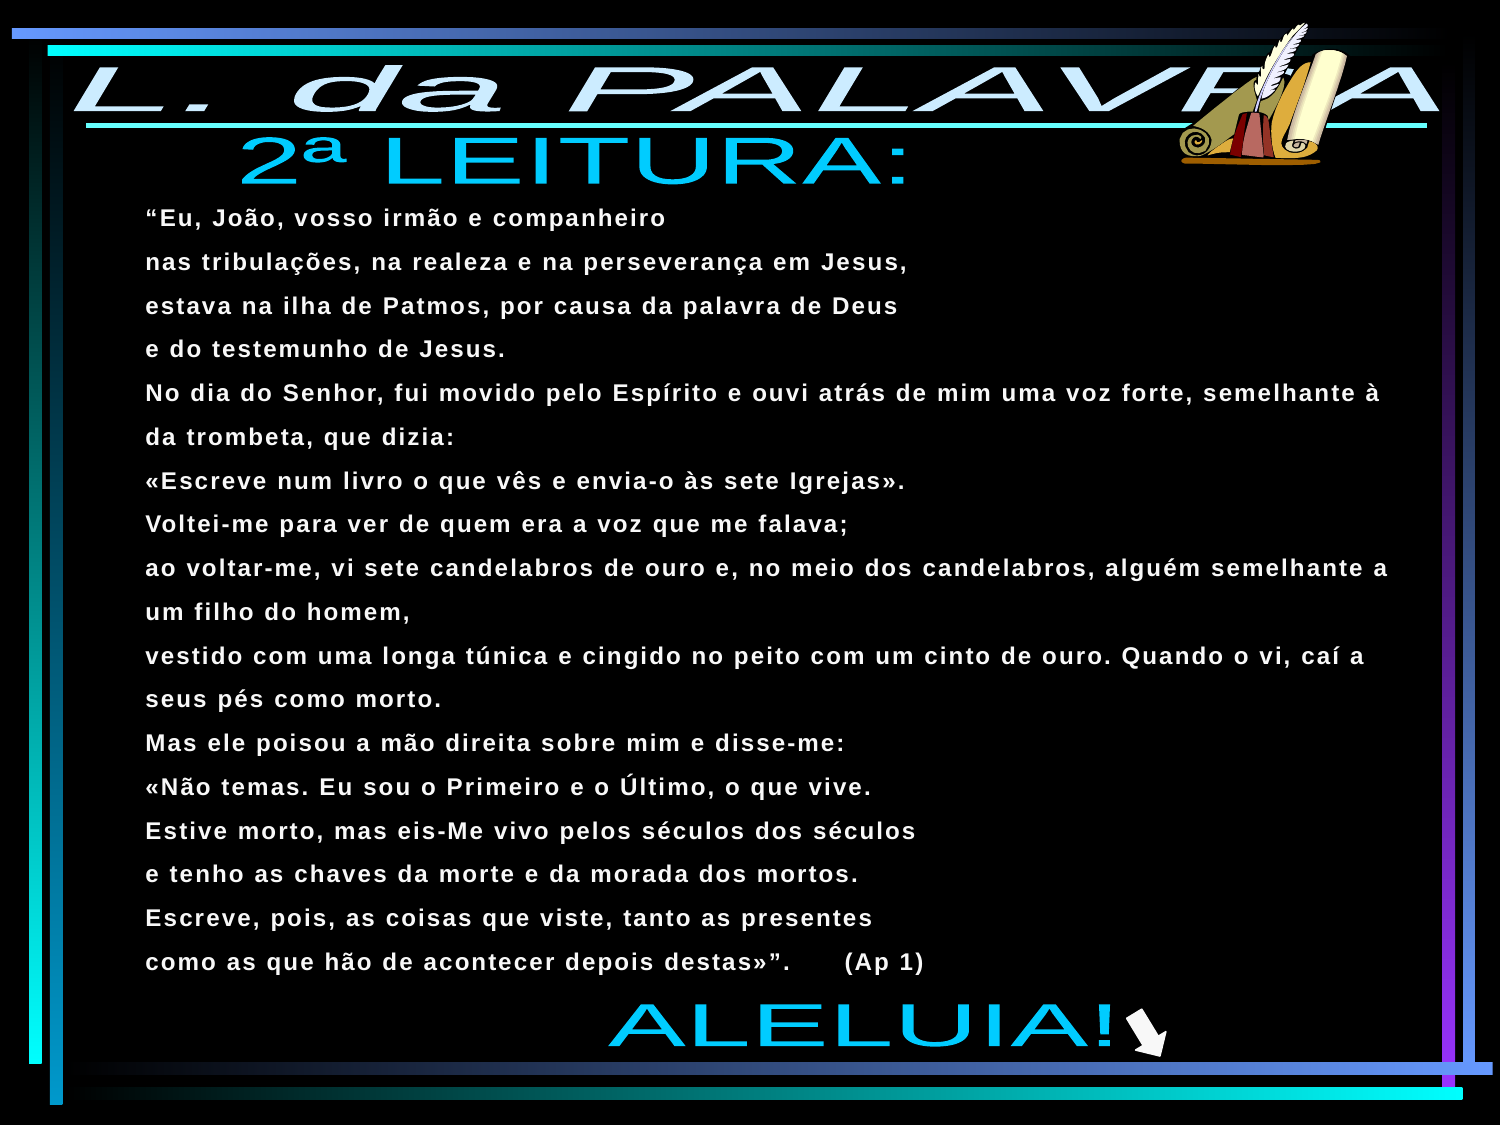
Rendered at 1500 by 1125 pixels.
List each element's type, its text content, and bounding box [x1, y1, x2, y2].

text_box [1126, 1009, 1166, 1057]
text_box “Eu, João, vosso irmão e companheiro nas tribulações, na realeza e na perseverança em Jesus, estava na ilha de Patmos, por causa da palavra de Deus e do testemunho de Jesus. No dia do Senhor, fui movido pelo Espírito e ouvi atrás de mim uma voz forte, semelhante à da trombeta, que dizia: «Escreve num livro o que vês e envia-o às sete Igrejas». Voltei-me para ver de quem era a voz que me falava; ao voltar-me, vi sete candelabros de ouro e, no meio dos candelabros, alguém semelhante a um filho do homem, vestido com uma longa túnica e cingido no peito com um cinto de ouro. Quando o vi, caí a seus pés como morto. Mas ele poisou a mão direita sobre mim e disse-me: «Não temas. Eu sou o Primeiro e o Último, o que vive. Estive morto, mas eis-Me vivo pelos séculos dos séculos e tenho as chaves da morte e da morada dos mortos. Escreve, pois, as coisas que viste, tanto as presentes como as que hão de acontecer depois destas»”. (Ap 1) [130, 196, 1436, 999]
picture [1174, 18, 1354, 168]
